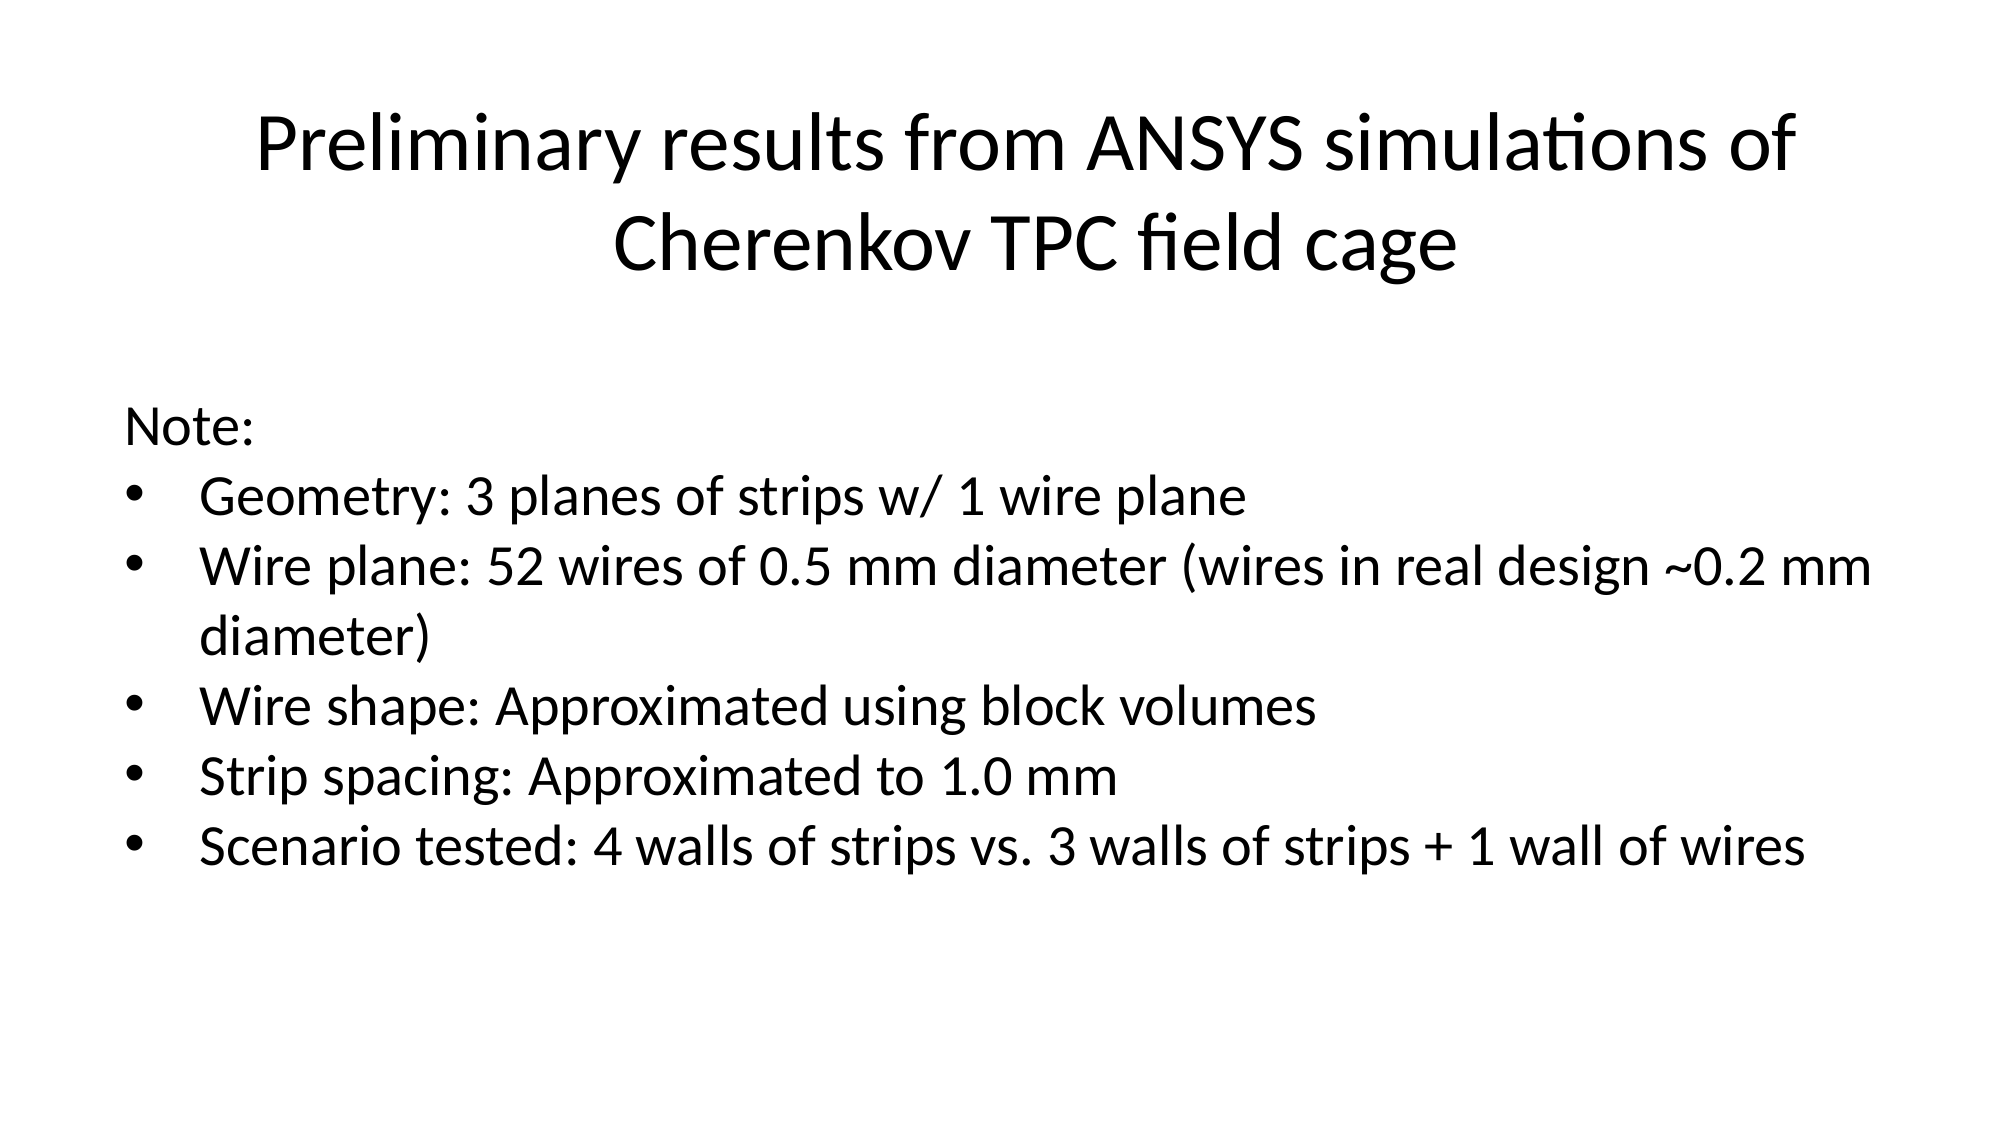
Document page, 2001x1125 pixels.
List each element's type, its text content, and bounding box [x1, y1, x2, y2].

text_box Preliminary results from ANSYS simulations of Cherenkov TPC field cage Note: Geometry: 3 planes of strips w/ 1 wire plane Wire plane: 52 wires of 0.5 mm diameter (wires in real design ~0.2 mm diameter) Wire shape: Approximated using block volumes Strip spacing: Approximated to 1.0 mm Scenario tested: 4 walls of strips vs. 3 walls of strips + 1 wall of wires [109, 79, 1964, 885]
